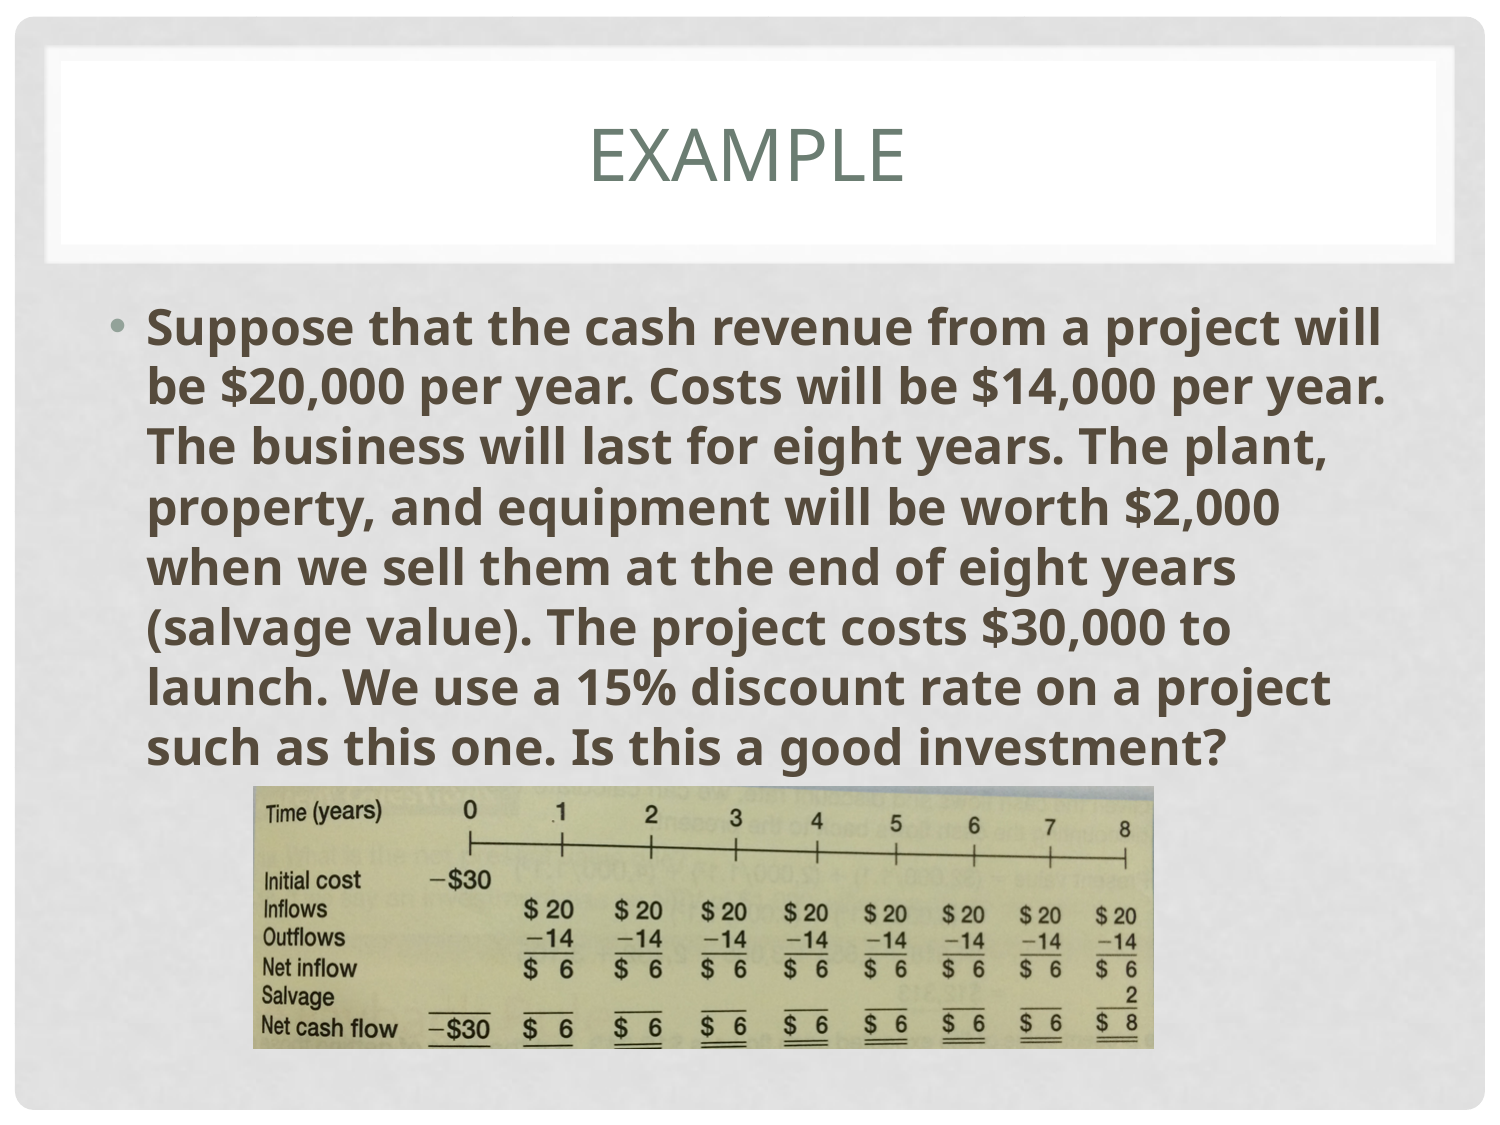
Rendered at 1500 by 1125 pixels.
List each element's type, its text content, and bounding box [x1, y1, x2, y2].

picture [253, 786, 1155, 1050]
list Suppose that the cash revenue from a project will be $20,000 per year. Costs will be $14,000 per year. The business will last for eight years. The plant, property, and equipment will be worth $2,000 when we sell them at the end of eight years (salvage value). The project costs $30,000 to launch. We use a 15% discount rate on a project such as this one. Is this a good investment? [75, 287, 1425, 1005]
title Example [69, 66, 1425, 238]
